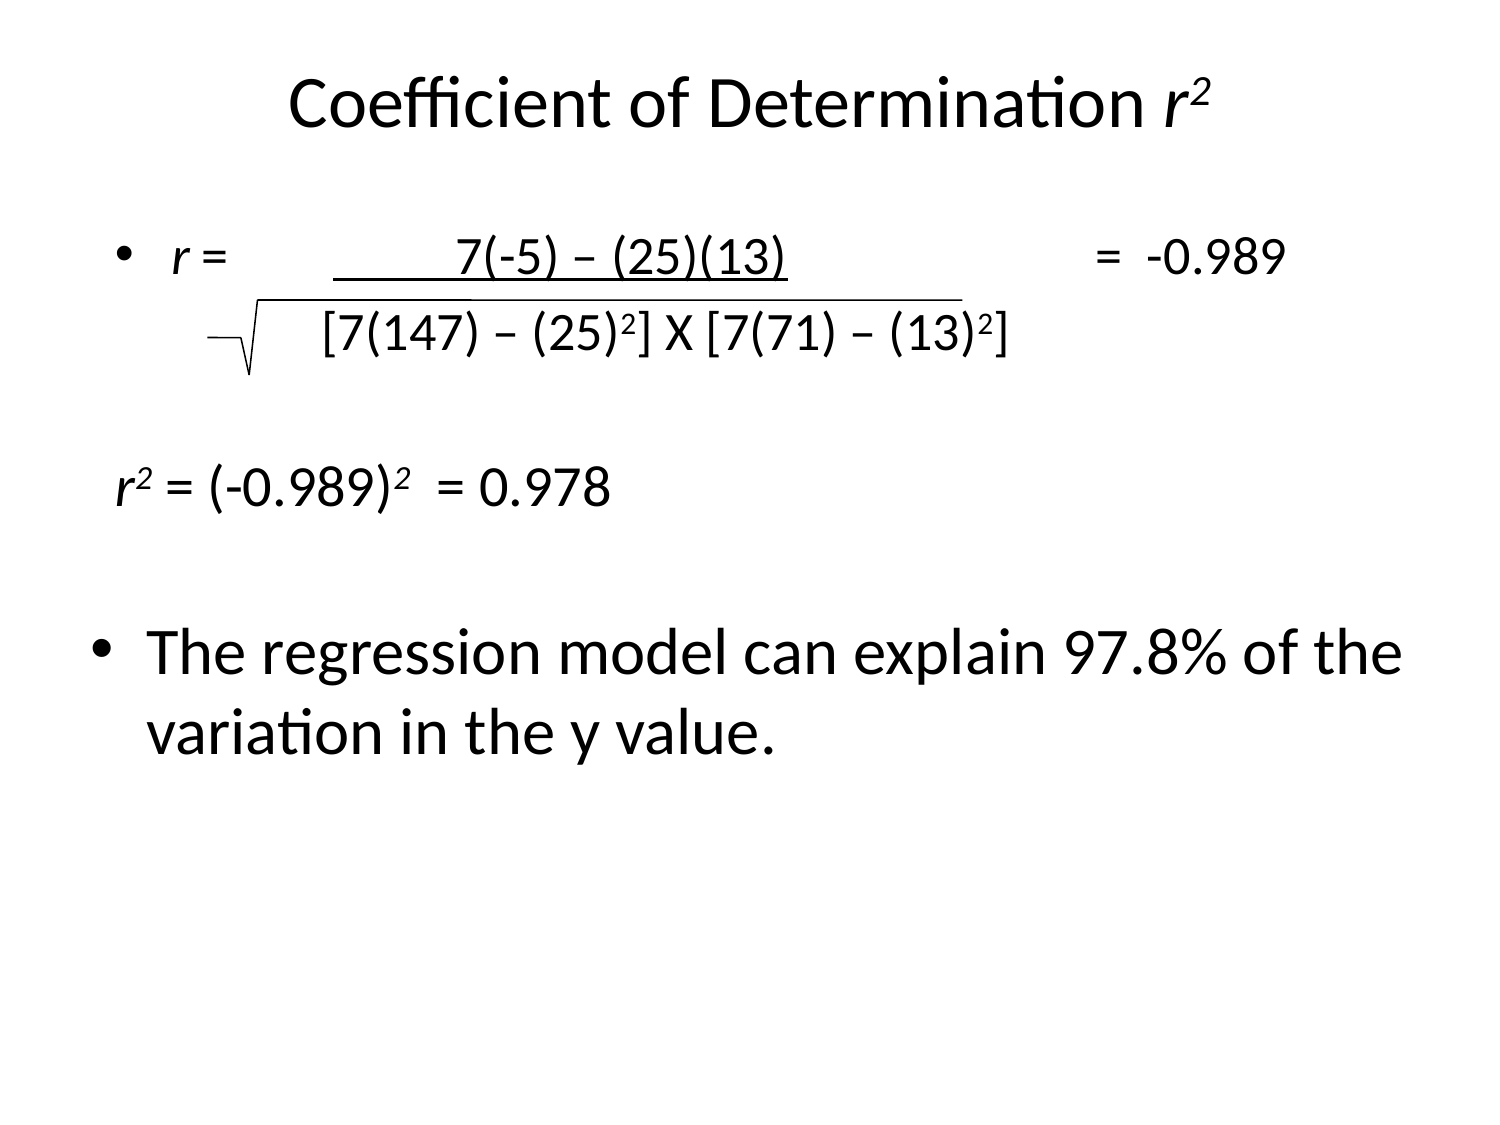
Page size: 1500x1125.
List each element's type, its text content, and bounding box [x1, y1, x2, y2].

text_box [207, 299, 258, 376]
text_box r = 7(-5) – (25)(13) = -0.989 [7(147) – (25)2] X [7(71) – (13)2] r2 = (-0.989)2 = 0.978 [99, 212, 1450, 538]
title Coefficient of Determination r2 [75, 45, 1425, 150]
list The regression model can explain 97.8% of the variation in the y value. [75, 600, 1425, 1050]
